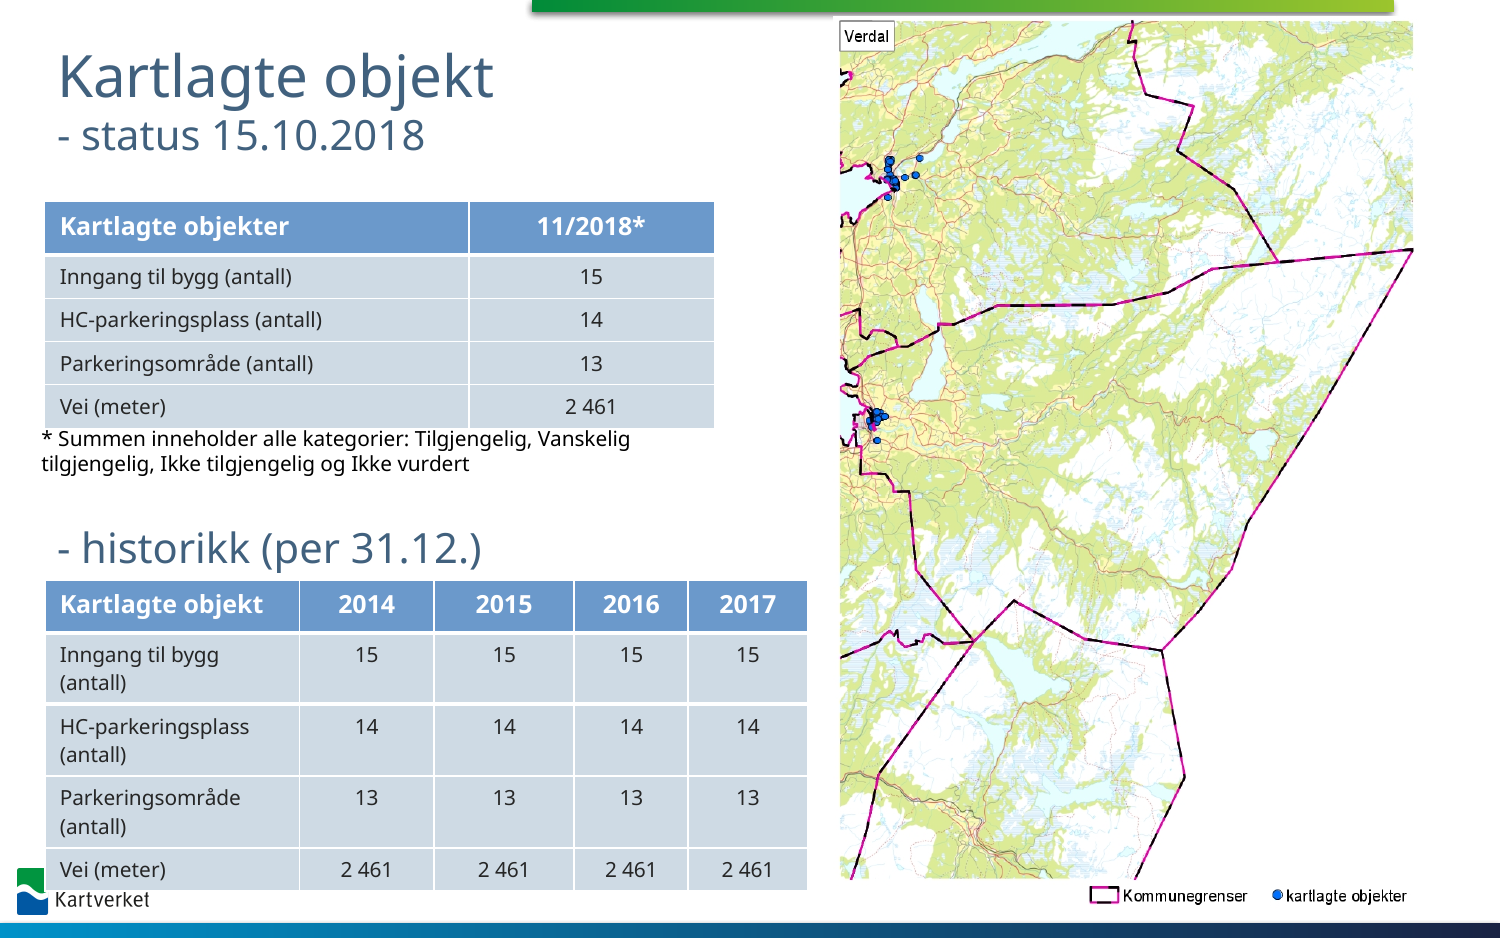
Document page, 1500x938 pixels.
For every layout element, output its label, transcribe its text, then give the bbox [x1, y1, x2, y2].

table_cell 14 [575, 706, 687, 775]
table_cell 14 [300, 706, 433, 775]
table_header 2017 [689, 581, 807, 631]
table_cell 14 [470, 299, 714, 341]
table_cell 14 [435, 706, 573, 775]
table_cell 13 [300, 777, 433, 847]
table_cell 2 461 [689, 849, 807, 890]
table_cell Parkeringsområde (antall) [46, 777, 299, 847]
picture [833, 16, 1419, 913]
table_cell 2 461 [435, 849, 573, 890]
table_cell 15 [300, 635, 433, 702]
table_header 11/2018* [470, 202, 714, 253]
table_header Kartlagte objekter [45, 202, 468, 253]
table_cell HC-parkeringsplass (antall) [45, 299, 468, 341]
table_cell 15 [435, 635, 573, 702]
table_cell Vei (meter) [46, 849, 299, 890]
table_cell 15 [575, 635, 687, 702]
text_box * Summen inneholder alle kategorier: Tilgjengelig, Vanskelig tilgjengelig, Ikke tilgjengelig og Ikke vurdert [26, 417, 711, 483]
table_cell Parkeringsområde (antall) [45, 342, 468, 384]
table_header 2016 [575, 581, 687, 631]
table_header 2014 [300, 581, 433, 631]
table_cell Vei (meter) [45, 385, 468, 417]
text_box Kartlagte objekt - status 15.10.2018 [42, 24, 828, 167]
table_header Kartlagte objekt [46, 581, 299, 631]
table_cell 2 461 [300, 849, 433, 890]
table_cell 2 461 [575, 849, 687, 890]
table_header 2015 [435, 581, 573, 631]
table_cell 13 [435, 777, 573, 847]
table_cell 2 461 [470, 385, 714, 428]
table_cell 13 [575, 777, 687, 847]
table_cell 13 [689, 777, 807, 847]
table_cell 13 [470, 342, 714, 384]
table_cell 15 [689, 635, 807, 702]
table_cell Inngang til bygg (antall) [45, 257, 468, 298]
text_box - historikk (per 31.12.) [42, 496, 828, 580]
table_cell Inngang til bygg (antall) [46, 635, 299, 702]
table_cell HC-parkeringsplass (antall) [46, 706, 299, 775]
table_cell 15 [470, 257, 714, 298]
table_cell 14 [689, 706, 807, 775]
